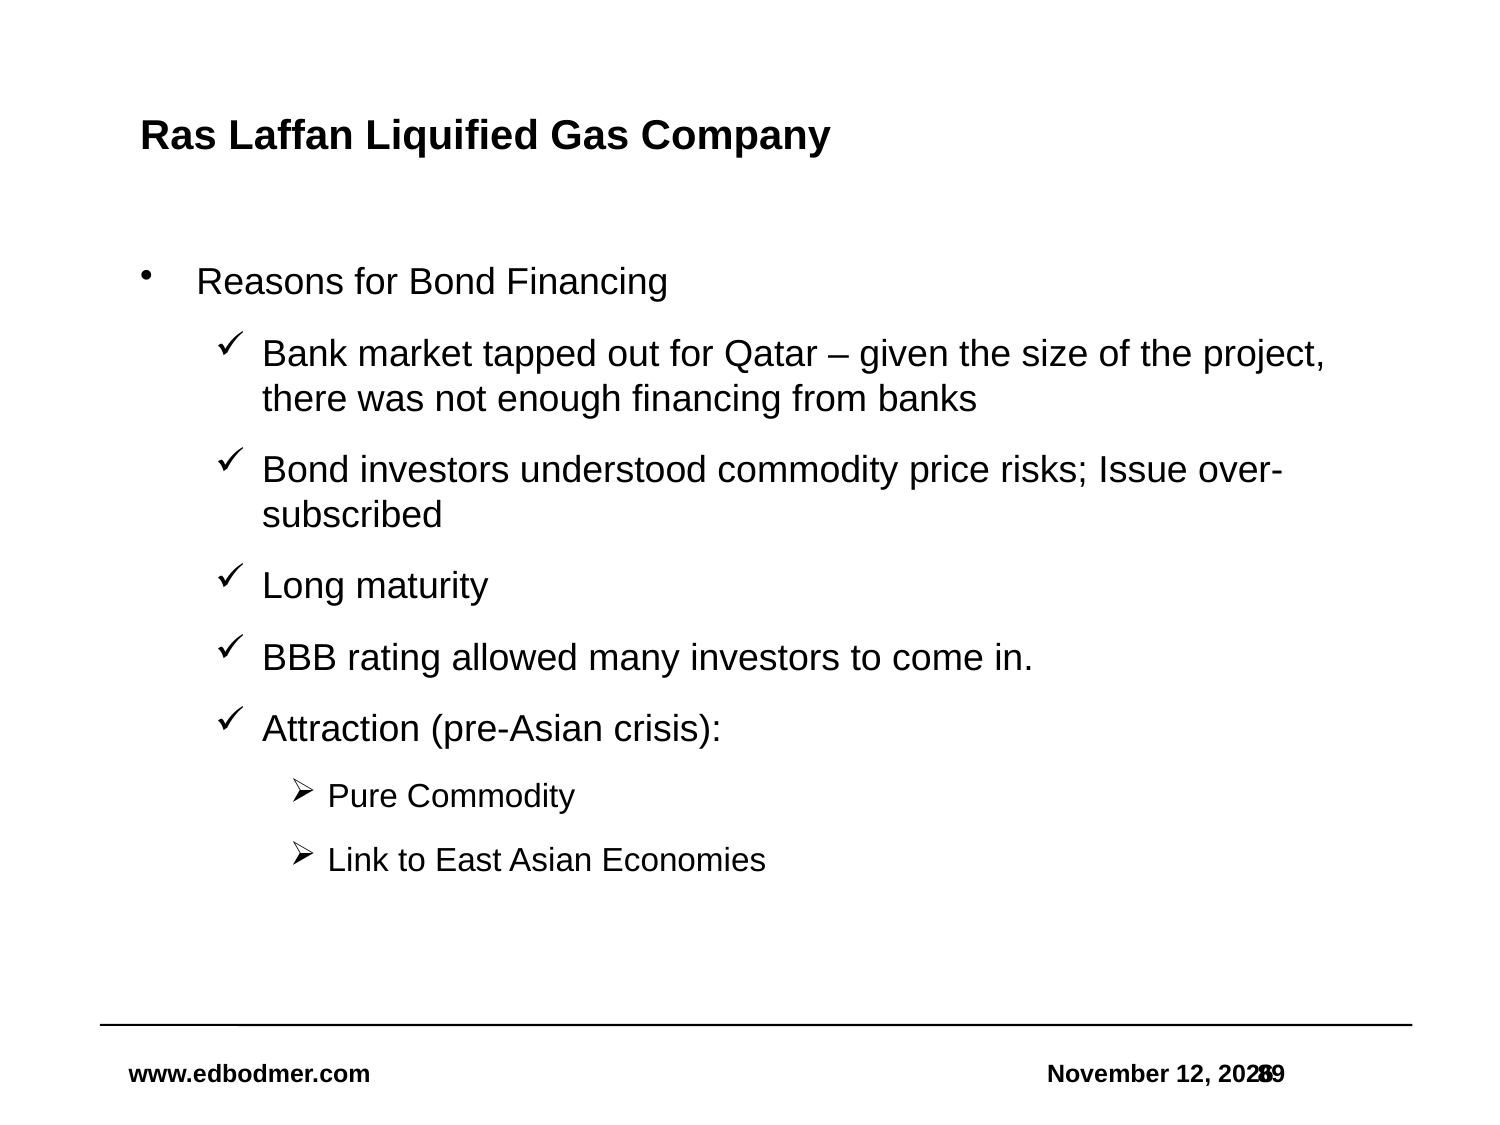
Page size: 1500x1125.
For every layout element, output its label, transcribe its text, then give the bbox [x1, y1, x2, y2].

title Ras Laffan Liquified Gas Company [124, 99, 1288, 226]
list Reasons for Bond Financing Bank market tapped out for Qatar – given the size of the project, there was not enough financing from banks Bond investors understood commodity price risks; Issue over-subscribed Long maturity BBB rating allowed many investors to come in. Attraction (pre-Asian crisis): Pure Commodity Link to East Asian Economies [124, 249, 1376, 1001]
